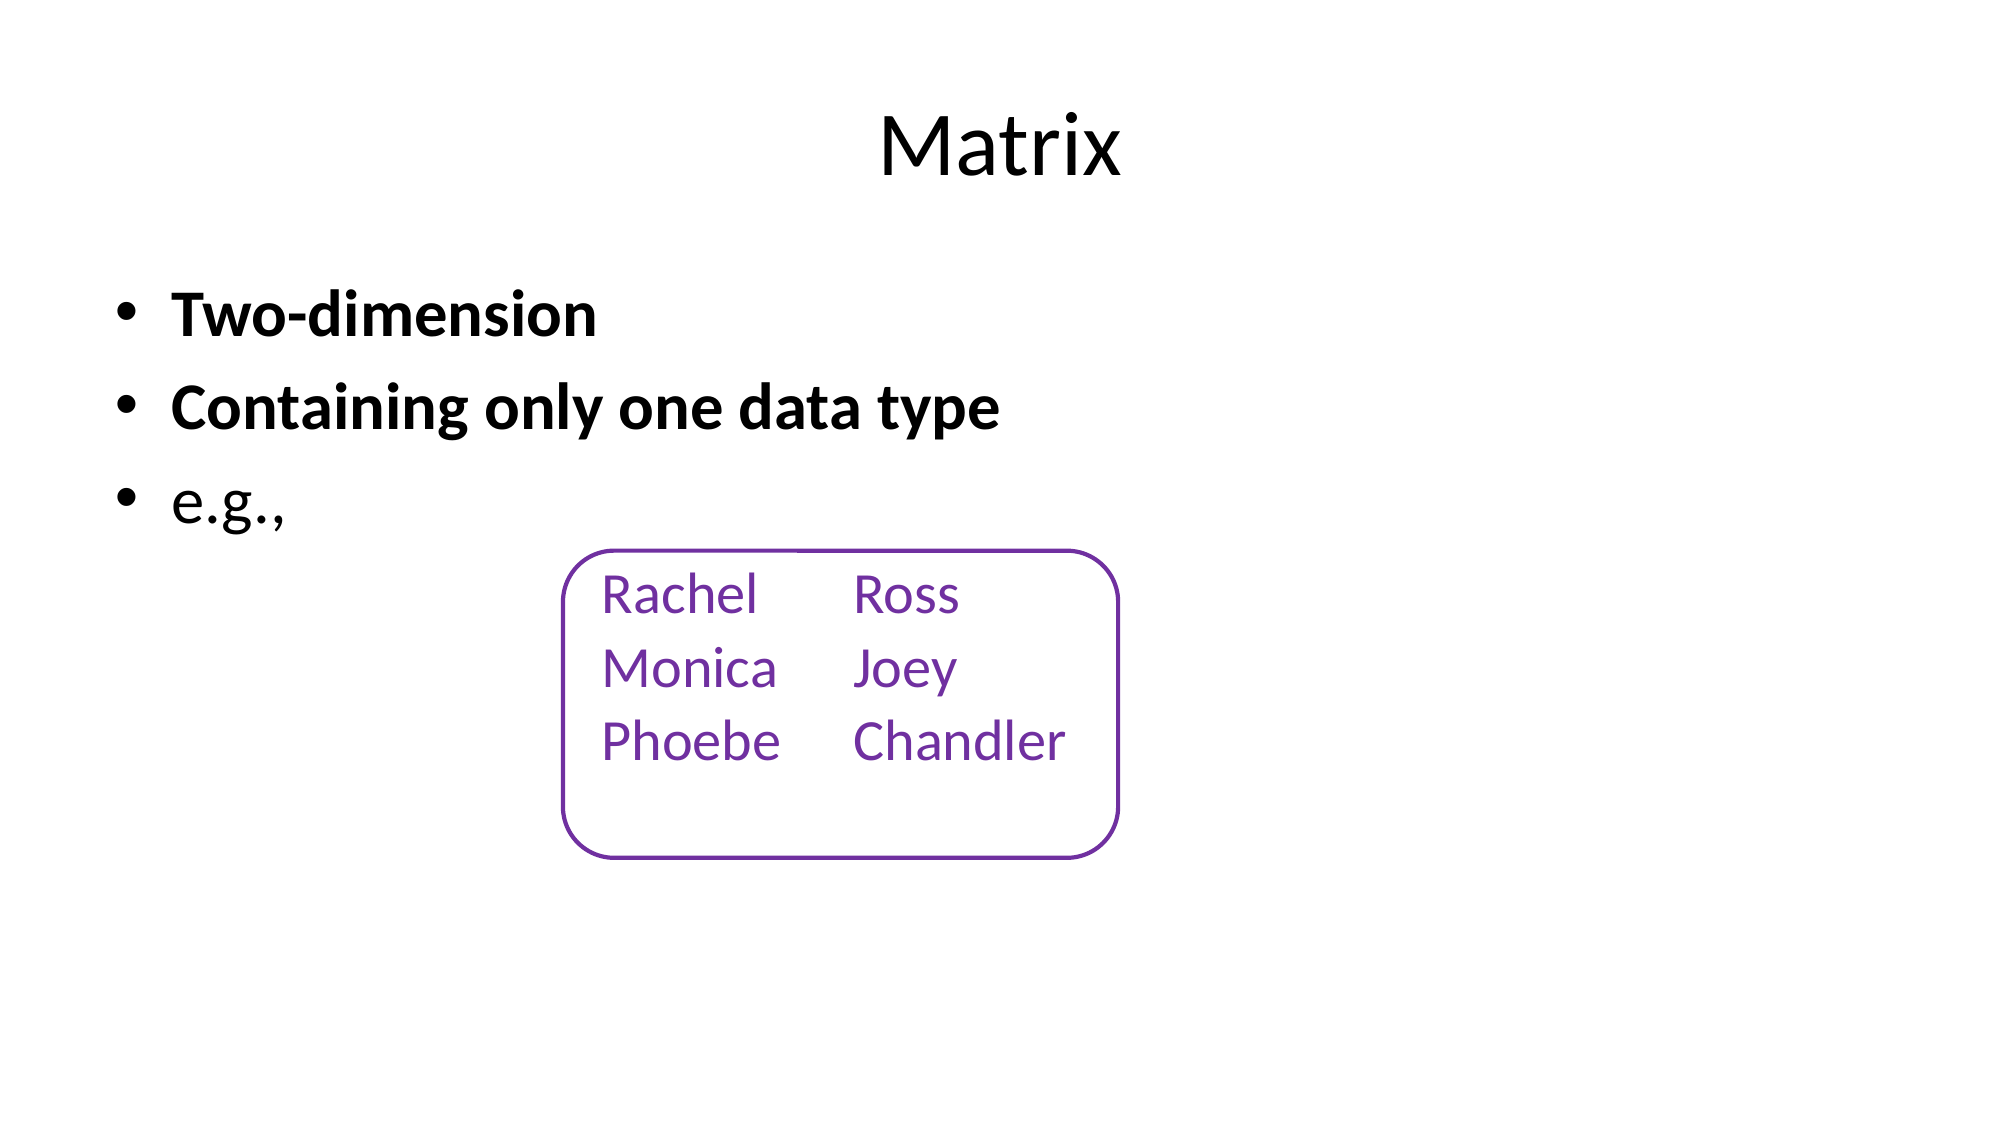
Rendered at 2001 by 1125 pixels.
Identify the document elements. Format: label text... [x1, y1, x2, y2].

table_header Ross [839, 563, 1090, 636]
table_cell Joey [839, 636, 1090, 709]
text_box [560, 548, 1121, 860]
list Two-dimension Containing only one data type e.g., [99, 262, 1900, 1005]
table_header Rachel [587, 563, 839, 636]
table_cell Monica [587, 636, 839, 709]
table_cell Chandler [839, 709, 1090, 783]
table_cell Phoebe [587, 709, 839, 783]
title Matrix [99, 45, 1900, 233]
